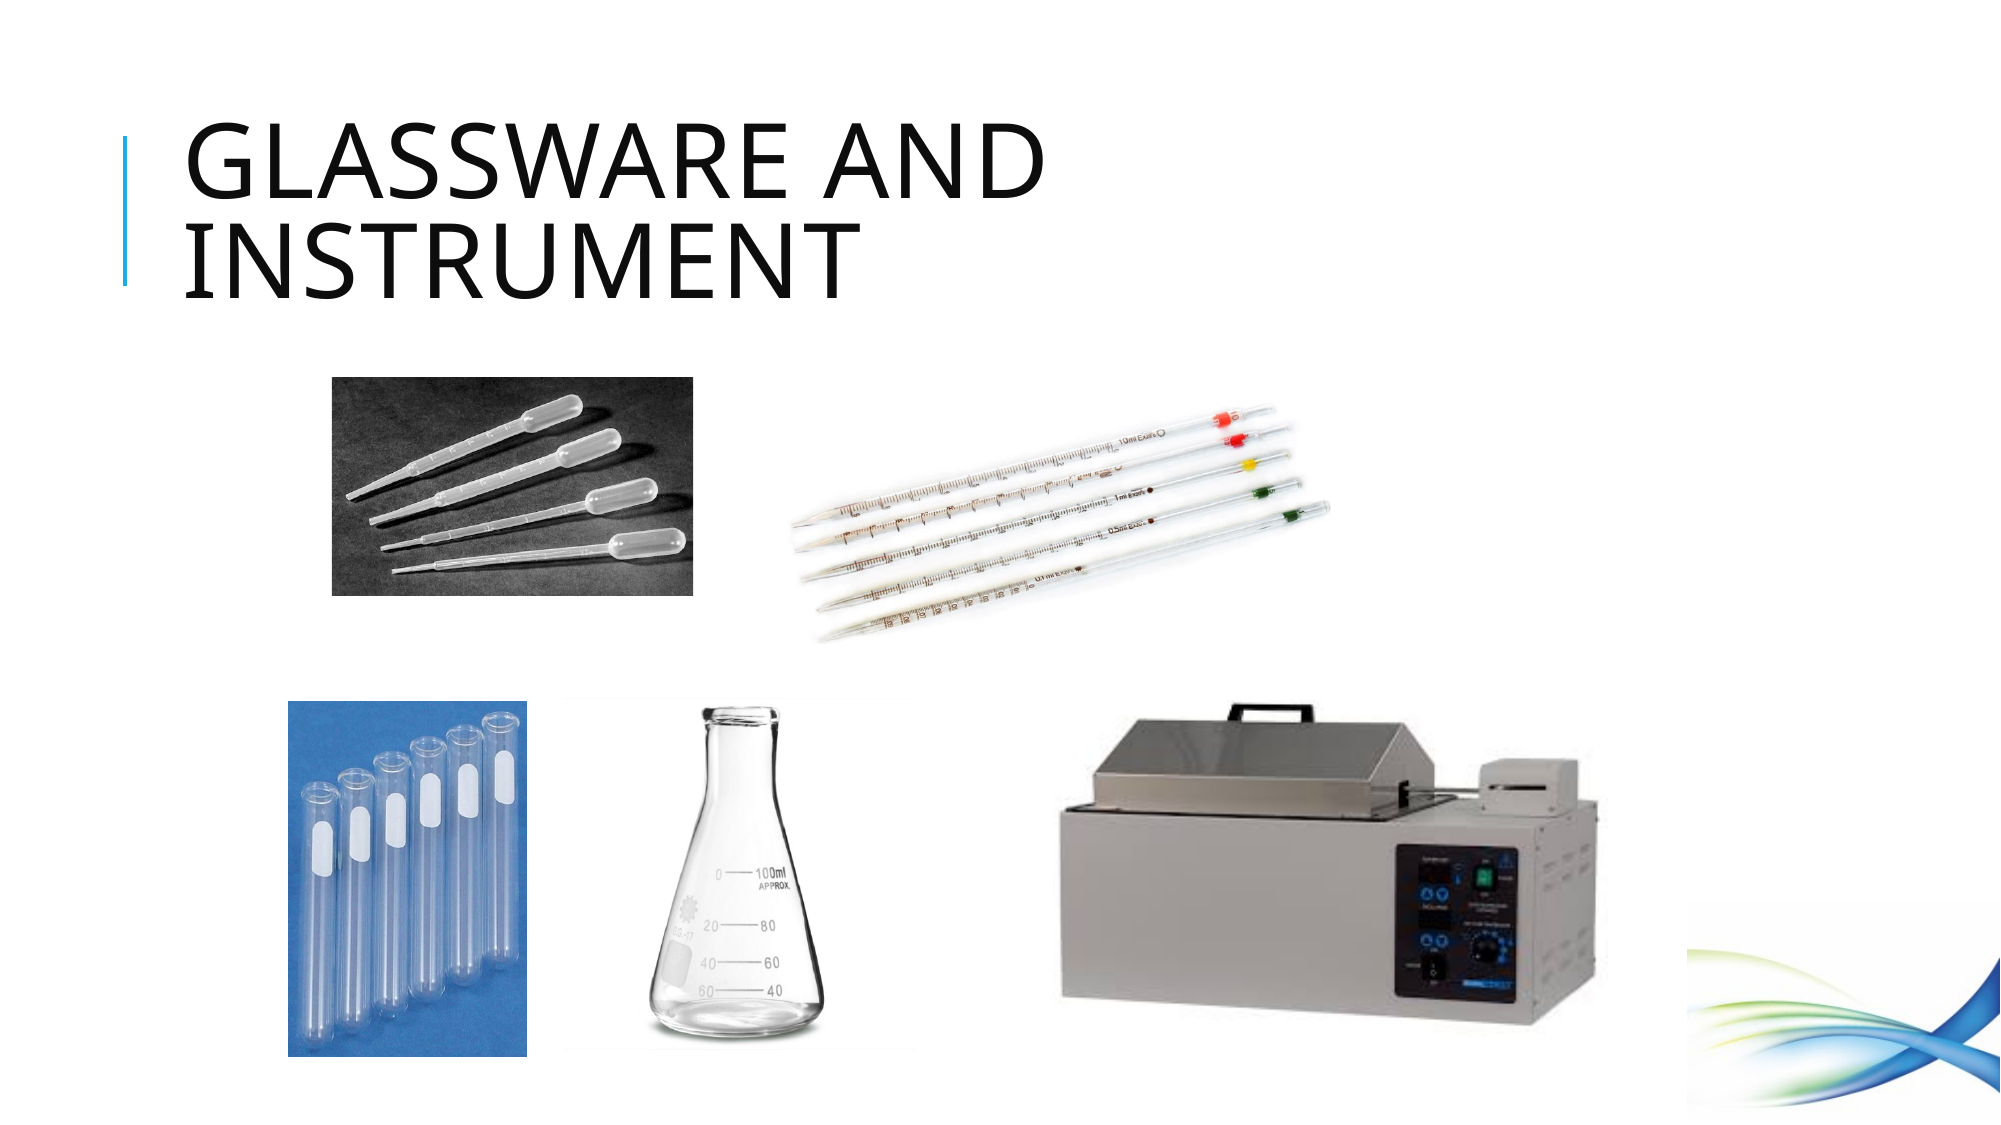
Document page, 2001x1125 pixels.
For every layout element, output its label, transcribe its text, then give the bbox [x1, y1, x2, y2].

picture [1687, 901, 2000, 1120]
title Glassware and instrument [168, 96, 1763, 342]
picture [787, 401, 1331, 644]
picture [564, 698, 916, 1051]
picture [288, 701, 527, 1058]
picture [1052, 685, 1608, 1046]
picture [331, 377, 694, 596]
